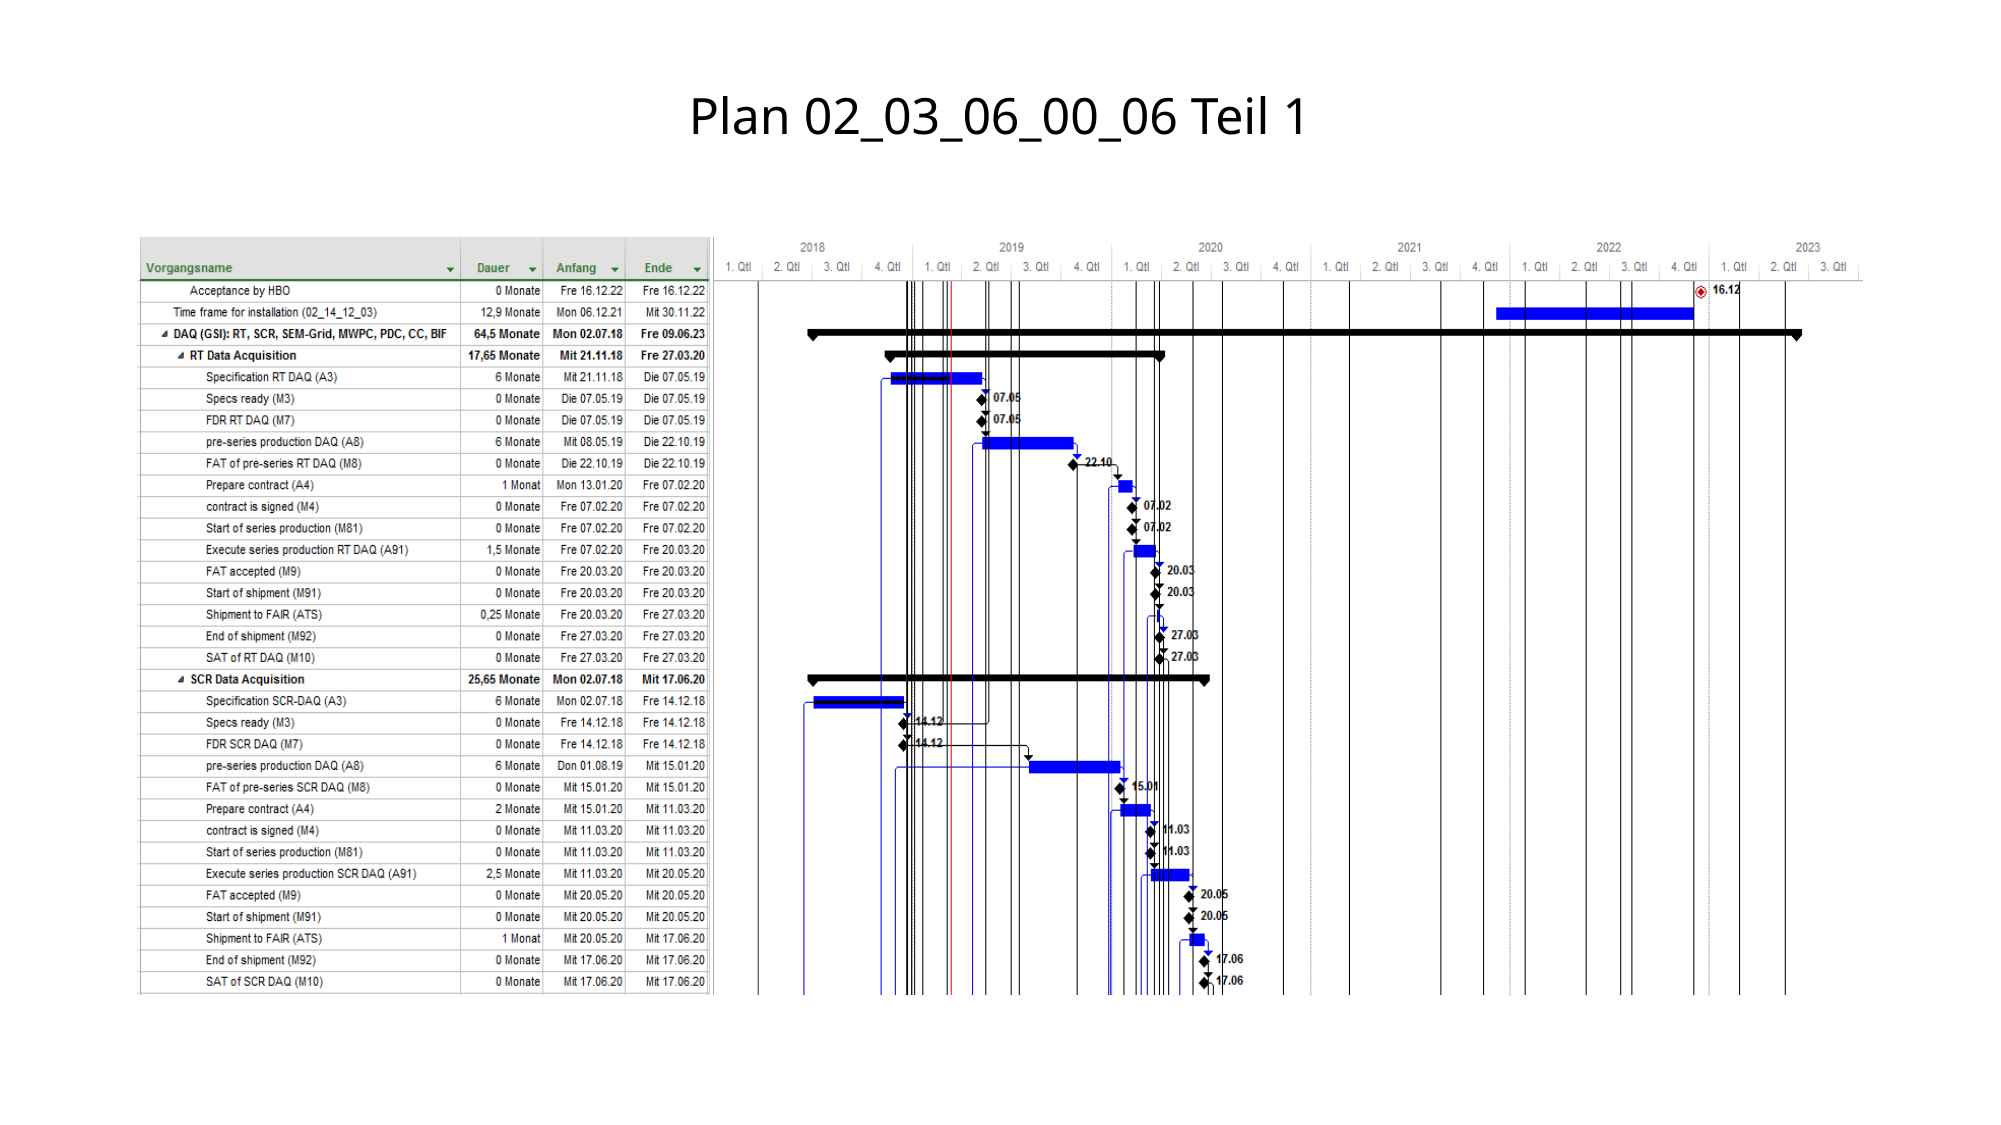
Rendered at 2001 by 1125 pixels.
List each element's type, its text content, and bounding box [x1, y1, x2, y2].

title Plan 02_03_06_00_06 Teil 1 [137, 59, 1863, 237]
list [137, 237, 1863, 995]
